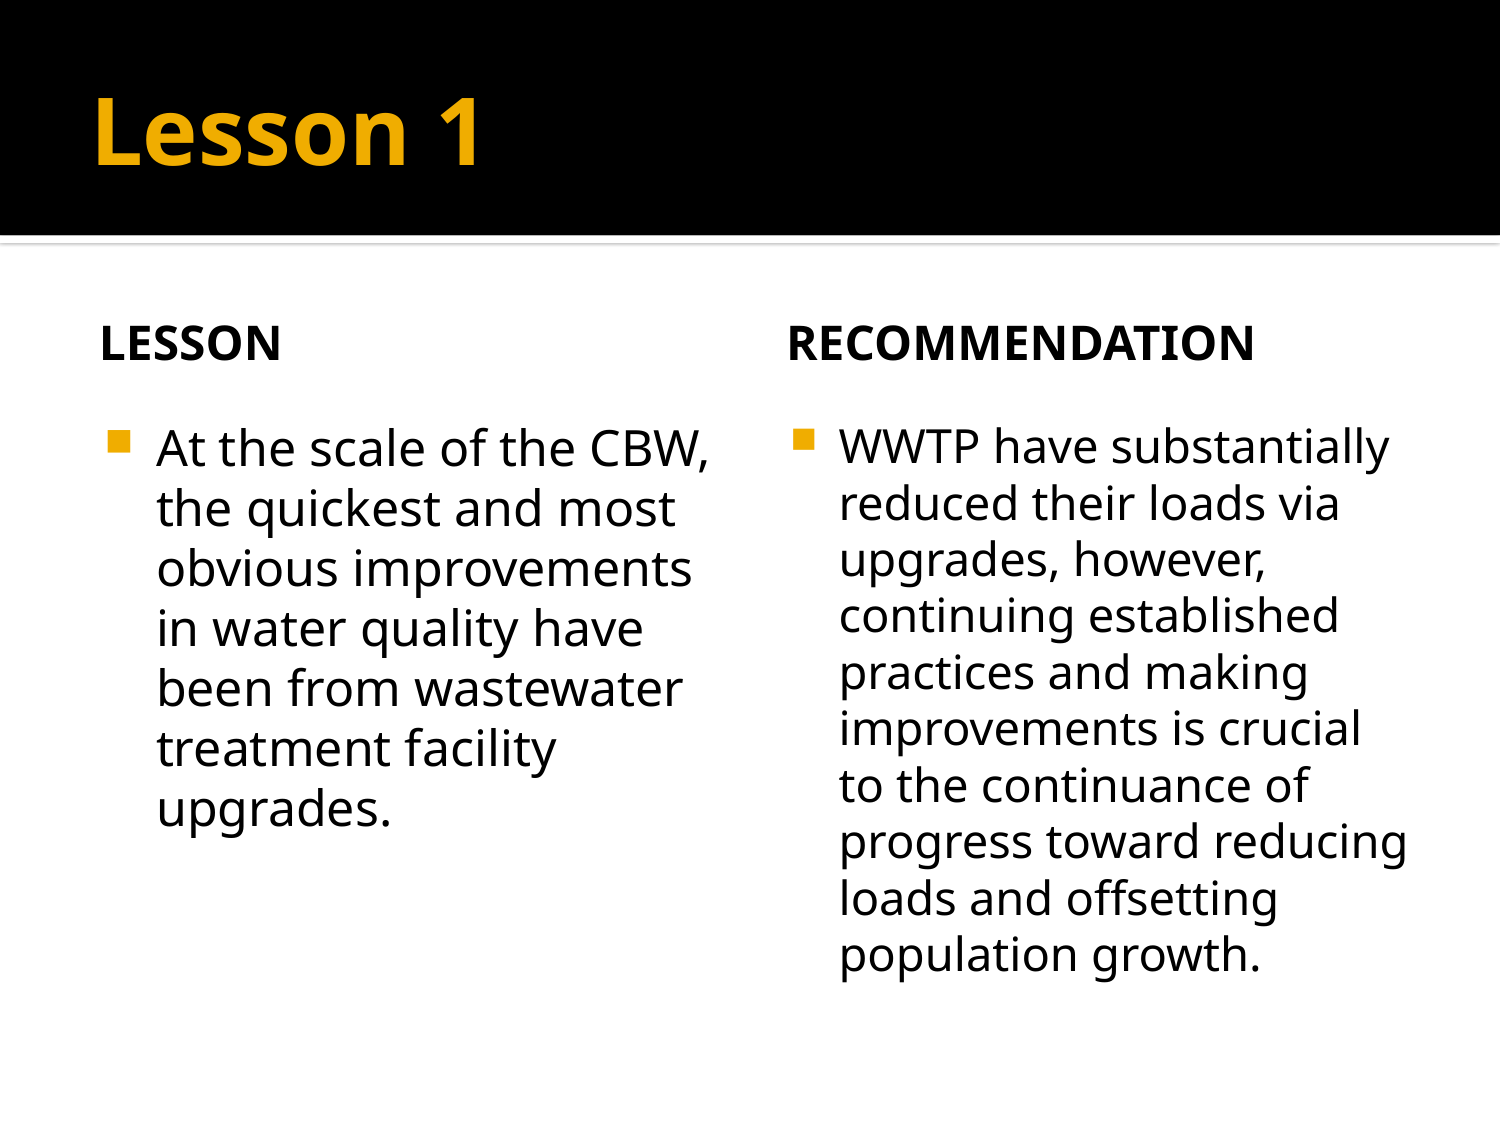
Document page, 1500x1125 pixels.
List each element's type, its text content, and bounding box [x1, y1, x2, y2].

title Lesson 1 [75, 24, 1425, 231]
list Recommendation [761, 278, 1425, 396]
list At the scale of the CBW, the quickest and most obvious improvements in water quality have been from wastewater treatment facility upgrades. [75, 401, 738, 1050]
list Lesson [75, 278, 738, 396]
list WWTP have substantially reduced their loads via upgrades, however, continuing established practices and making improvements is crucial to the continuance of progress toward reducing loads and offsetting population growth. [761, 401, 1425, 1050]
